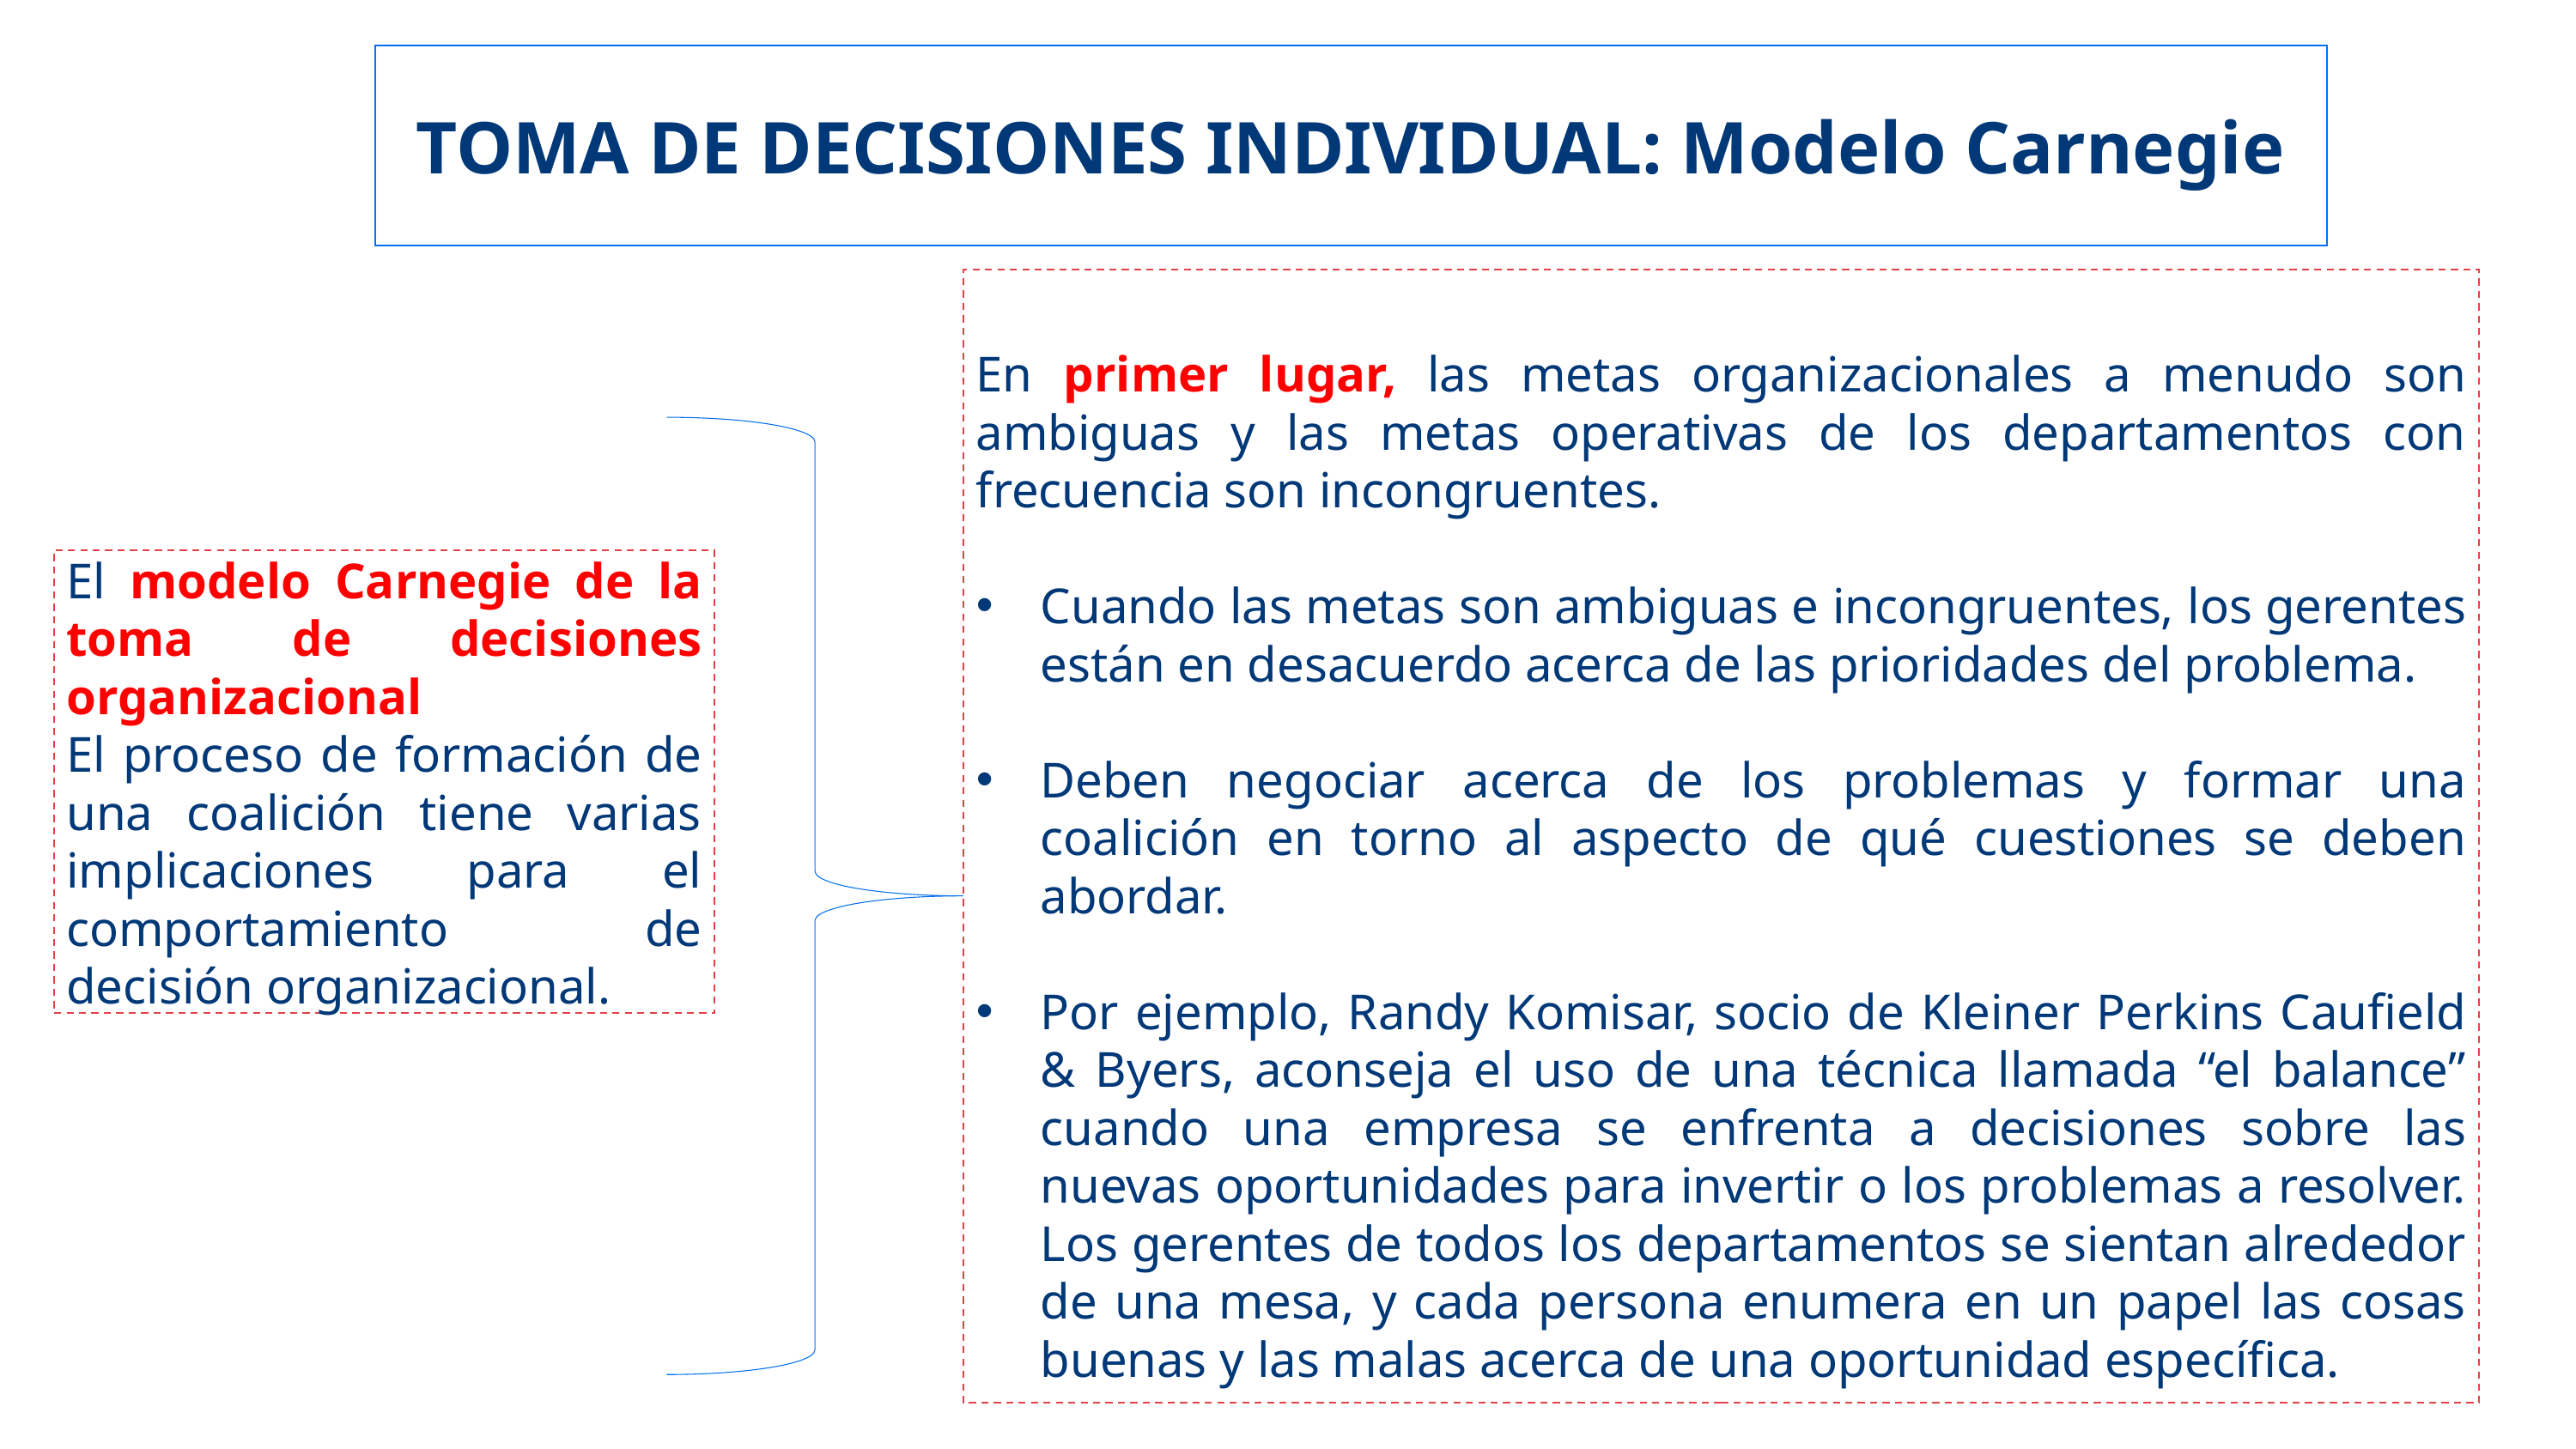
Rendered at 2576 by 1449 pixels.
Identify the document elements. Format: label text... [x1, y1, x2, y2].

text_box [666, 416, 963, 1375]
text_box TOMA DE DECISIONES INDIVIDUAL: Modelo Carnegie [374, 45, 2328, 246]
text_box El modelo Carnegie de la toma de decisiones organizacional El proceso de formación de una coalición tiene varias implicaciones para el comportamiento de decisión organizacional. [53, 550, 666, 1014]
text_box En primer lugar, las metas organizacionales a menudo son ambiguas y las metas operativas de los departamentos con frecuencia son incongruentes. Cuando las metas son ambiguas e incongruentes, los gerentes están en desacuerdo acerca de las prioridades del problema. Deben negociar acerca de los problemas y formar una coalición en torno al aspecto de qué cuestiones se deben abordar. Por ejemplo, Randy Komisar, socio de Kleiner Perkins Caufield & Byers, aconseja el uso de una técnica llamada “el balance” cuando una empresa se enfrenta a decisiones sobre las nuevas oportunidades para invertir o los problemas a resolver. Los gerentes de todos los departamentos se sientan alrededor de una mesa, y cada persona enumera en un papel las cosas buenas y las malas acerca de una oportunidad específica. [963, 269, 2480, 1404]
